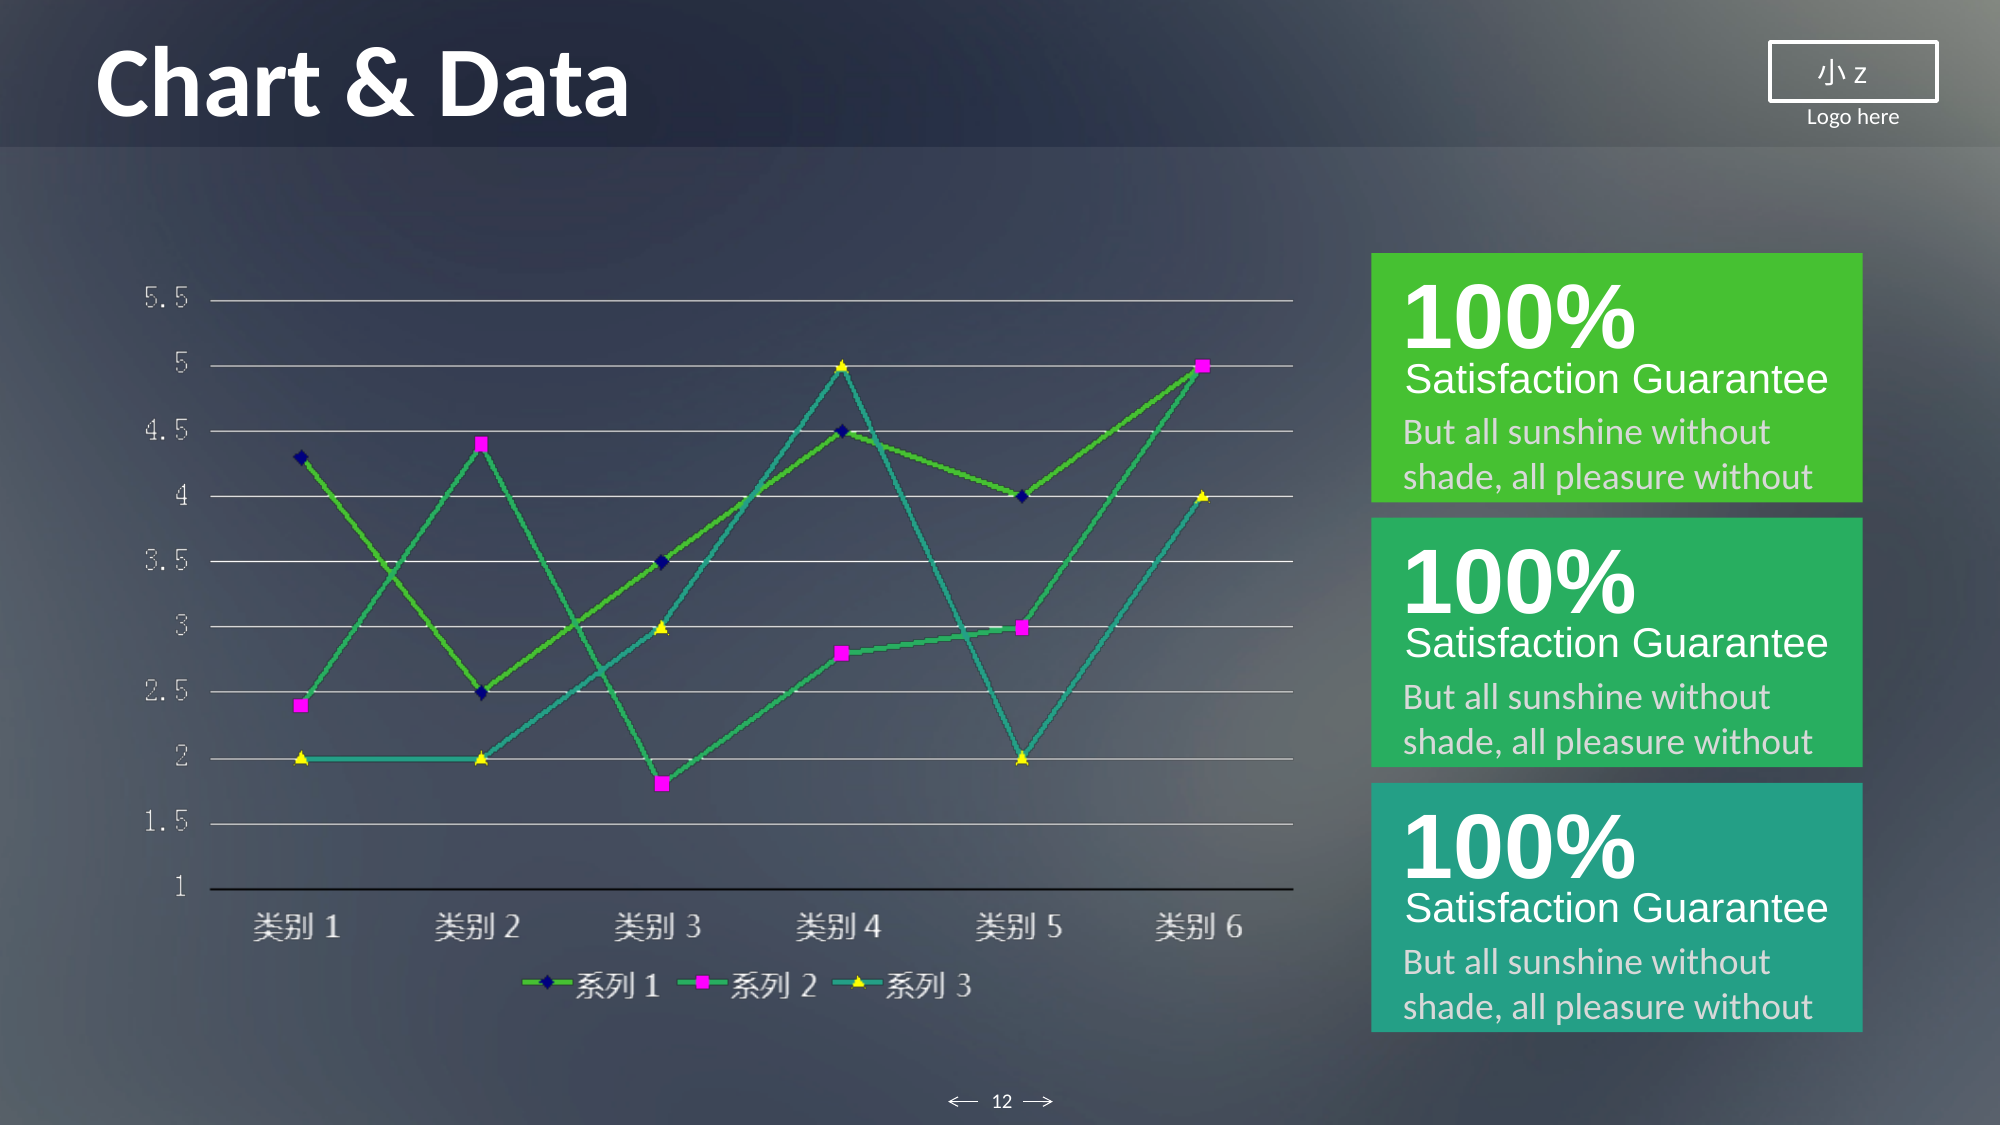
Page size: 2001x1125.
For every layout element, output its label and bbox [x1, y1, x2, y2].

text_box [1371, 249, 1863, 506]
picture [0, 0, 2000, 1125]
text_box [947, 1079, 1054, 1123]
text_box [1371, 514, 1863, 771]
text_box [1371, 779, 1863, 1036]
text_box [1769, 41, 1938, 138]
